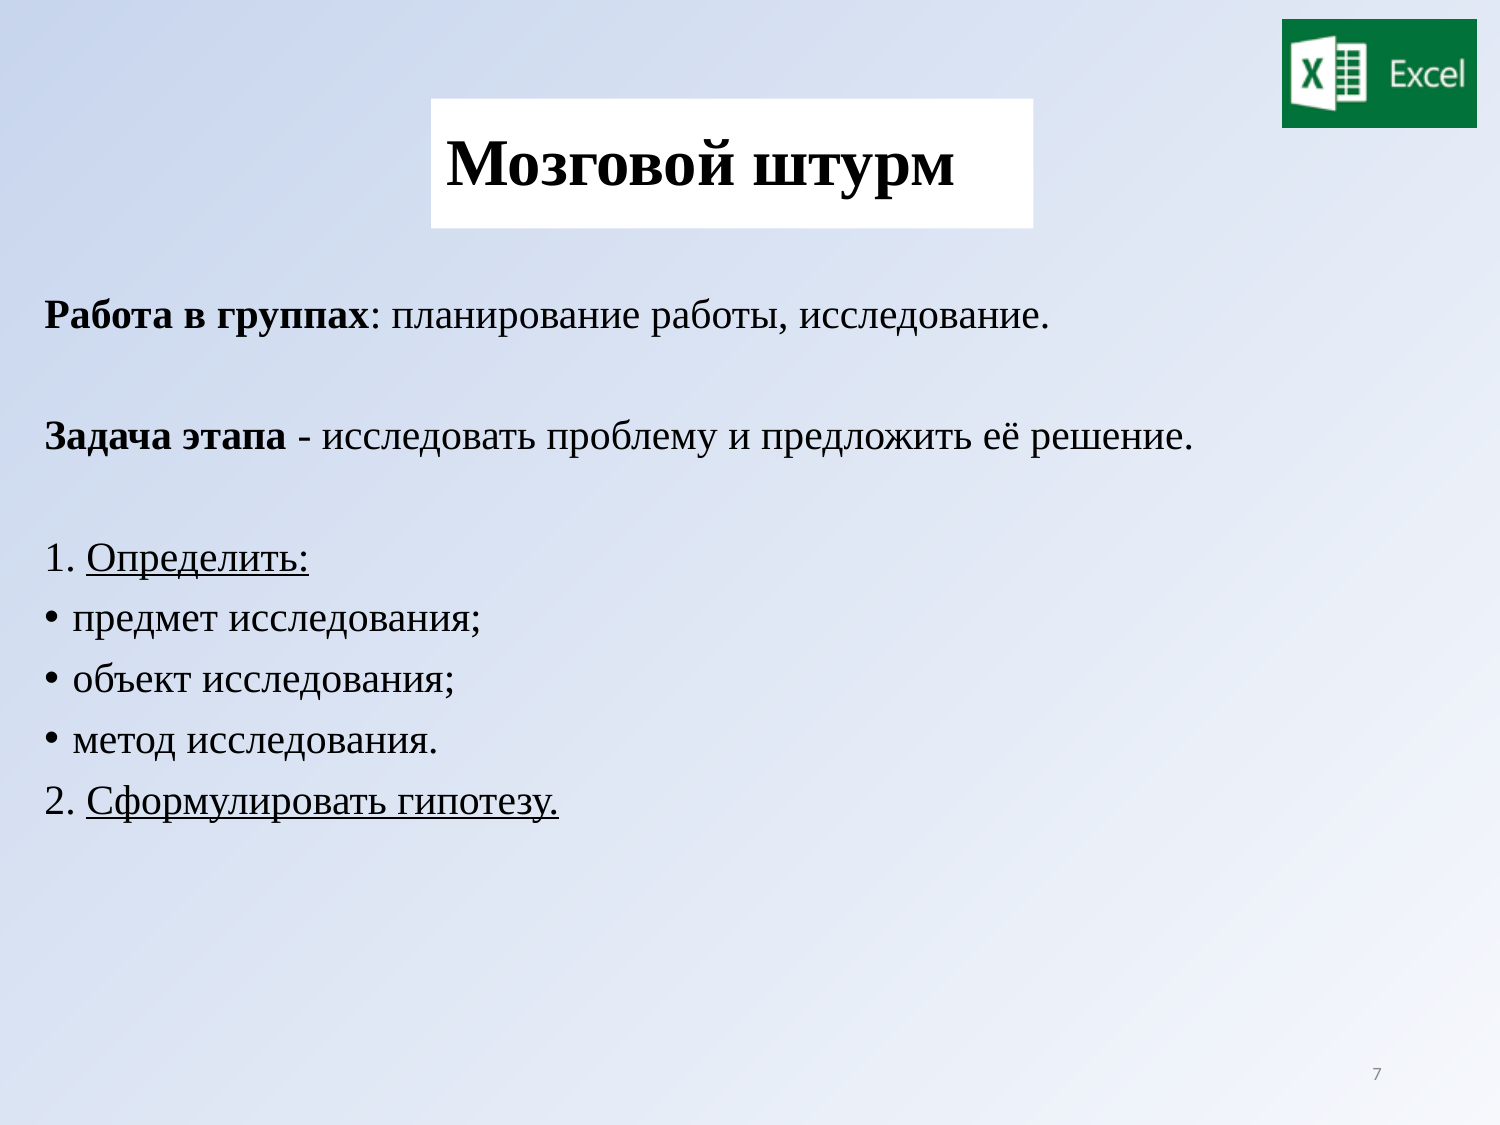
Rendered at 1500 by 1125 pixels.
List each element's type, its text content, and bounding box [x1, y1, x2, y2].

list Работа в группах: планирование работы, исследование. Задача этапа - исследовать проблему и предложить её решение. 1. Определить: предмет исследования; объект исследования; метод исследования. 2. Сформулировать гипотезу. [29, 284, 1380, 841]
title Мозговой штурм [431, 98, 1034, 229]
slide_number 7 [1059, 1042, 1397, 1103]
picture [1282, 19, 1477, 128]
